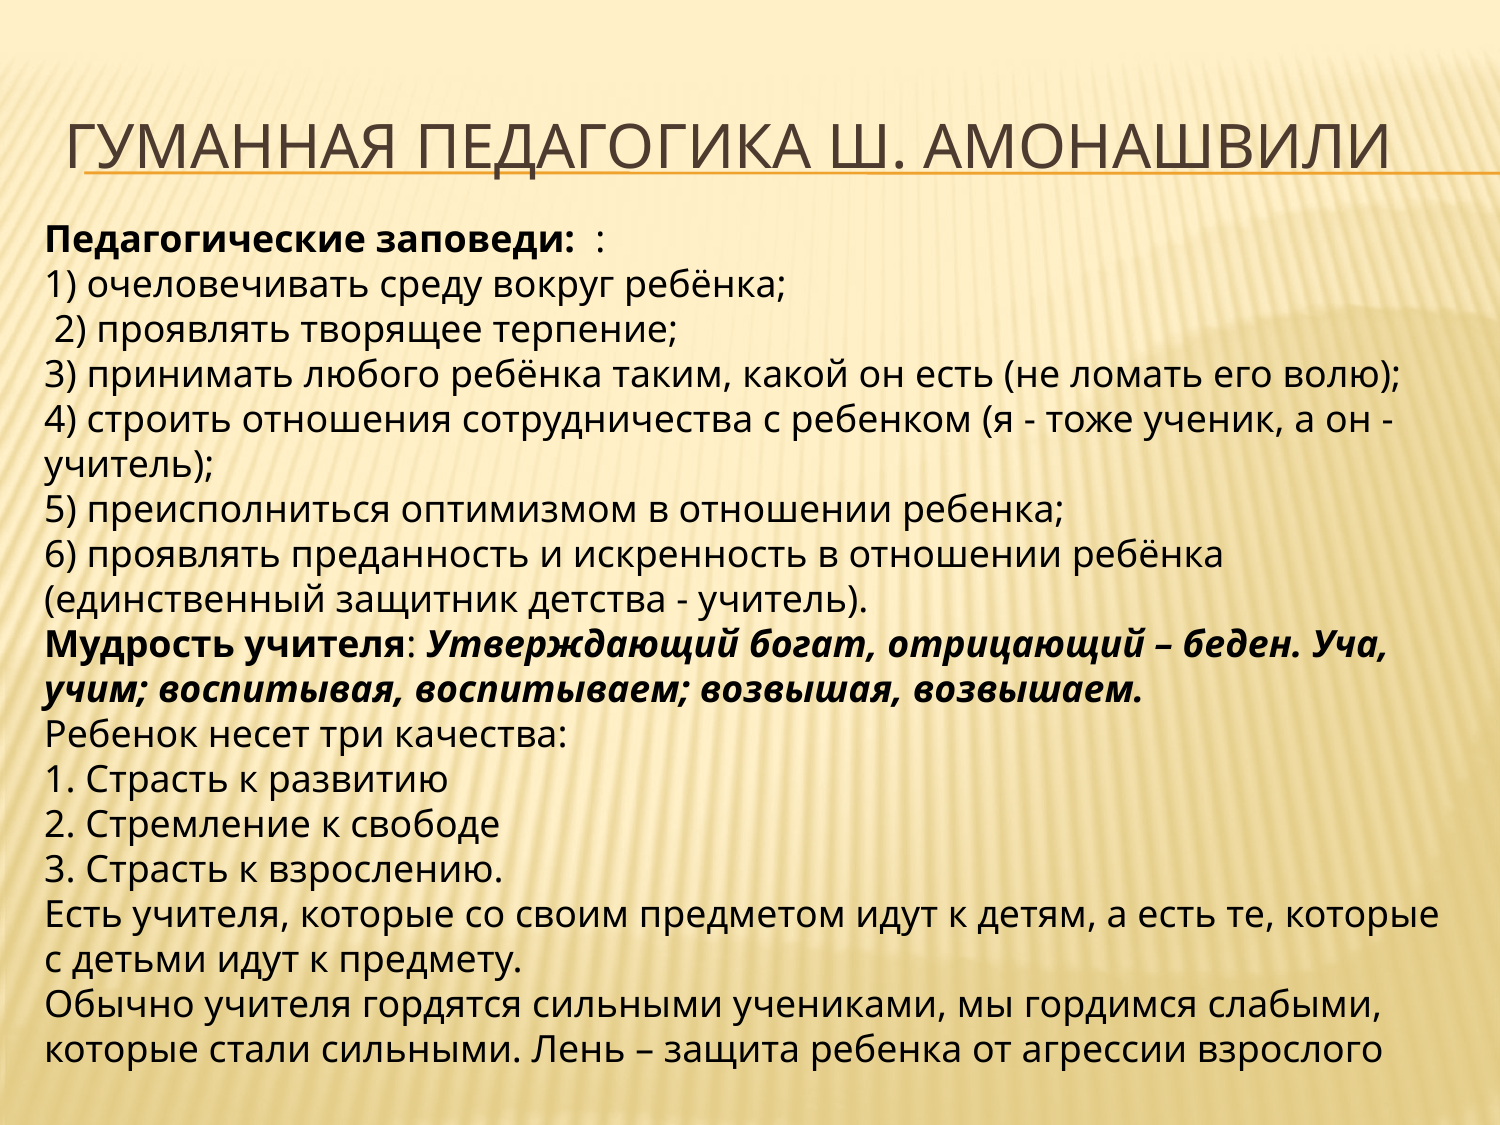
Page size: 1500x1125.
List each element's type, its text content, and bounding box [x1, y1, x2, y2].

title Гуманная педагогика Ш. Амонашвили [49, 75, 1475, 208]
text_box Педагогические заповеди: : 1) очеловечивать среду вокруг ребёнка; 2) проявлять творящее терпение; 3) принимать любого ребёнка таким, какой он есть (не ломать его волю); 4) строить отношения сотрудничества с ребенком (я - тоже ученик, а он - учитель); 5) преисполниться оптимизмом в отношении ребенка; 6) проявлять преданность и искренность в отношении ребёнка (единственный защитник детства - учитель). Мудрость учителя: Утверждающий богат, отрицающий – беден. Уча, учим; воспитывая, воспитываем; возвышая, возвышаем. Ребенок несет три качества: 1. Страсть к развитию 2. Стремление к свободе 3. Страсть к взрослению. Есть учителя, которые со своим предметом идут к детям, а есть те, которые с детьми идут к предмету. Обычно учителя гордятся сильными учениками, мы гордимся слабыми, которые стали сильными. Лень – защита ребенка от агрессии взрослого [29, 208, 1483, 1078]
